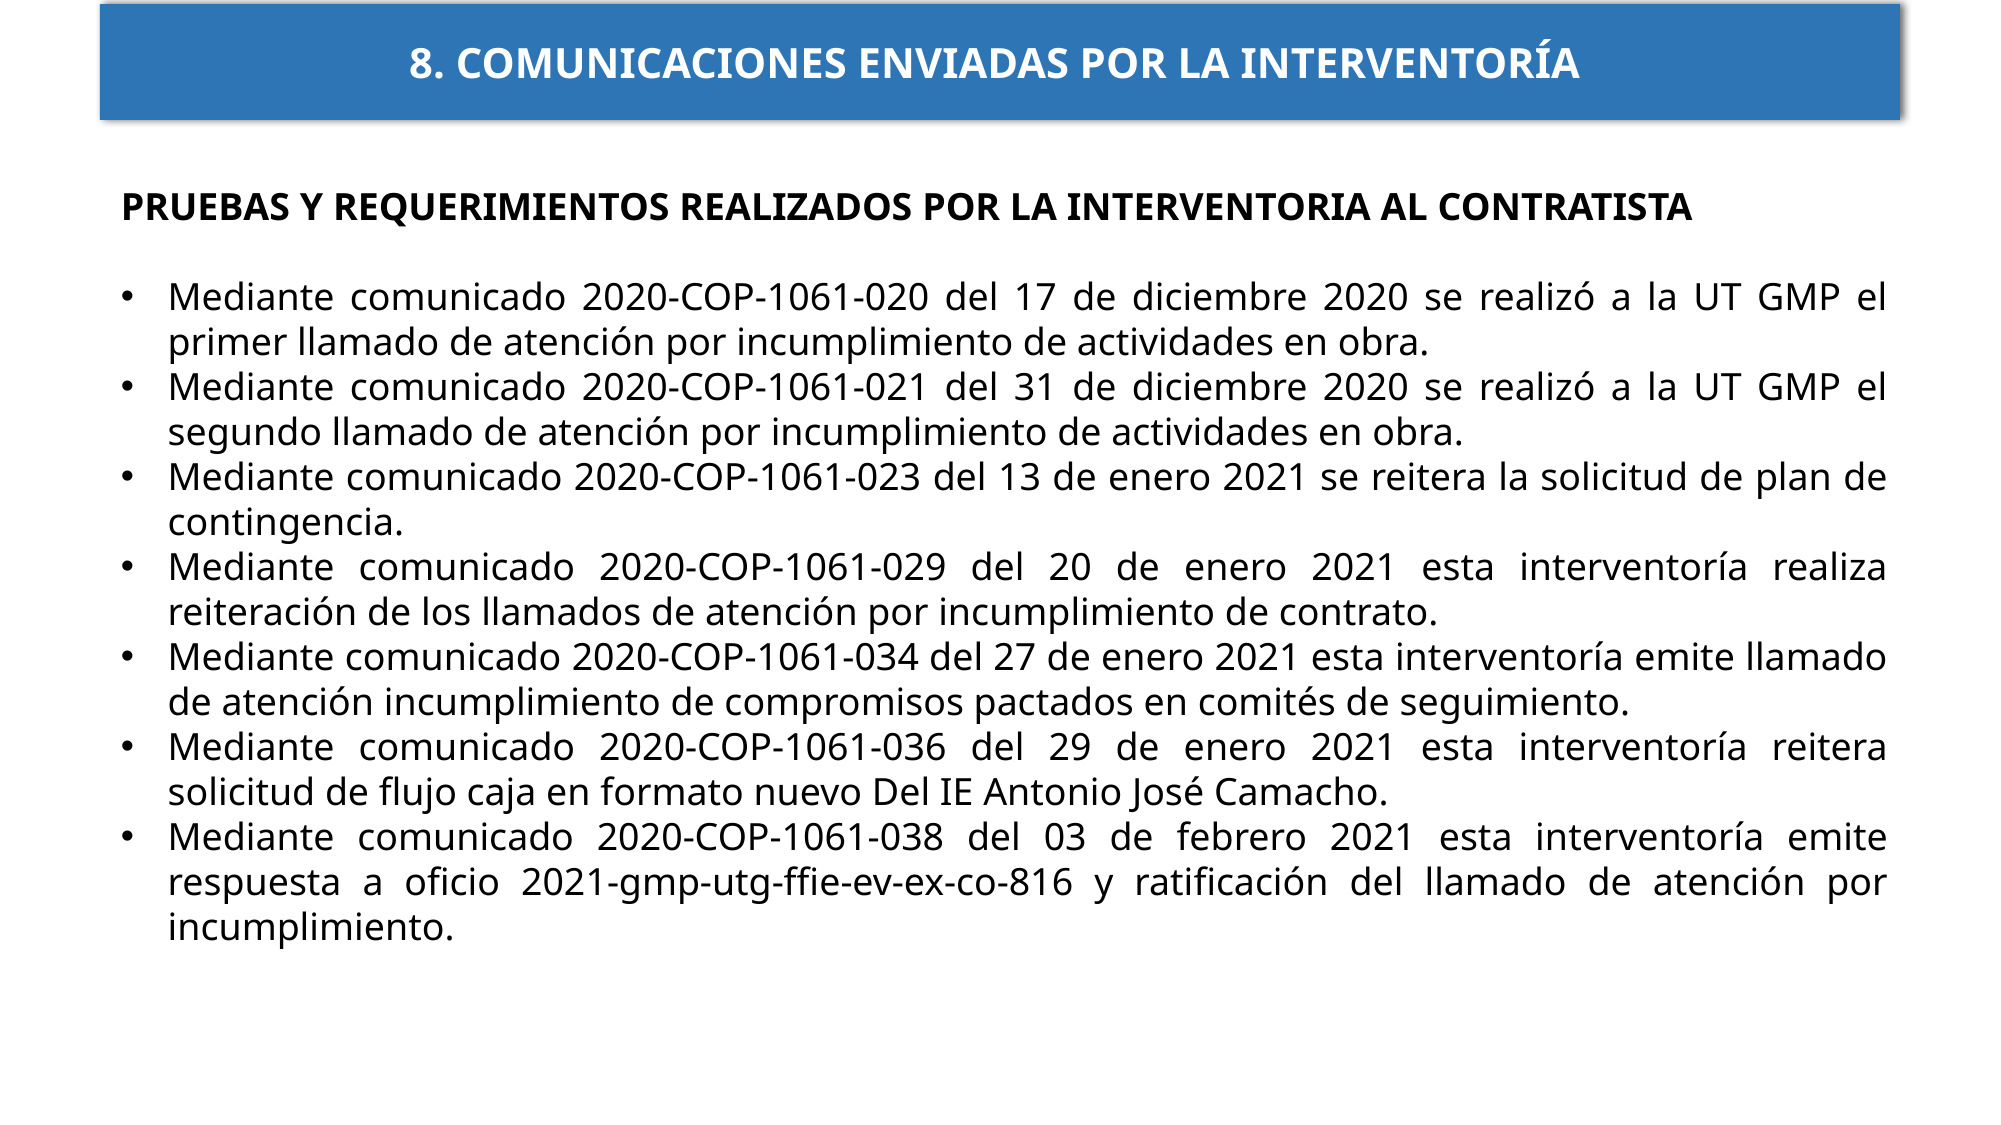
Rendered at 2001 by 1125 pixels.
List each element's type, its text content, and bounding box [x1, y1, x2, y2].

text_box [95, 327, 1904, 522]
text_box PRUEBAS Y REQUERIMIENTOS REALIZADOS POR LA INTERVENTORIA AL CONTRATISTA Mediante comunicado 2020-COP-1061-020 del 17 de diciembre 2020 se realizó a la UT GMP el primer llamado de atención por incumplimiento de actividades en obra. Mediante comunicado 2020-COP-1061-021 del 31 de diciembre 2020 se realizó a la UT GMP el segundo llamado de atención por incumplimiento de actividades en obra. Mediante comunicado 2020-COP-1061-023 del 13 de enero 2021 se reitera la solicitud de plan de contingencia. Mediante comunicado 2020-COP-1061-029 del 20 de enero 2021 esta interventoría realiza reiteración de los llamados de atención por incumplimiento de contrato. Mediante comunicado 2020-COP-1061-034 del 27 de enero 2021 esta interventoría emite llamado de atención incumplimiento de compromisos pactados en comités de seguimiento. Mediante comunicado 2020-COP-1061-036 del 29 de enero 2021 esta interventoría reitera solicitud de flujo caja en formato nuevo Del IE Antonio José Camacho. Mediante comunicado 2020-COP-1061-038 del 03 de febrero 2021 esta interventoría emite respuesta a oficio 2021-gmp-utg-ffie-ev-ex-co-816 y ratificación del llamado de atención por incumplimiento. [106, 522, 1904, 956]
text_box 8. COMUNICACIONES ENVIADAS POR LA INTERVENTORÍA [99, 4, 1900, 120]
text_box PRUEBAS Y REQUERIMIENTOS REALIZADOS POR LA INTERVENTORIA AL CONTRATISTA Mediante comunicado 2020-COP-1061-020 del 17 de diciembre 2020 se realizó a la UT GMP el primer llamado de atención por incumplimiento de actividades en obra. Mediante comunicado 2020-COP-1061-021 del 31 de diciembre 2020 se realizó a la UT GMP el segundo llamado de atención por incumplimiento de actividades en obra. Mediante comunicado 2020-COP-1061-023 del 13 de enero 2021 se reitera la solicitud de plan de contingencia. Mediante comunicado 2020-COP-1061-029 del 20 de enero 2021 esta interventoría realiza reiteración de los llamados de atención por incumplimiento de contrato. Mediante comunicado 2020-COP-1061-034 del 27 de enero 2021 esta interventoría emite llamado de atención incumplimiento de compromisos pactados en comités de seguimiento. Mediante comunicado 2020-COP-1061-036 del 29 de enero 2021 esta interventoría reitera solicitud de flujo caja en formato nuevo Del IE Antonio José Camacho. Mediante comunicado 2020-COP-1061-038 del 03 de febrero 2021 esta interventoría emite respuesta a oficio 2021-gmp-utg-ffie-ev-ex-co-816 y ratificación del llamado de atención por incumplimiento. [106, 175, 1904, 327]
